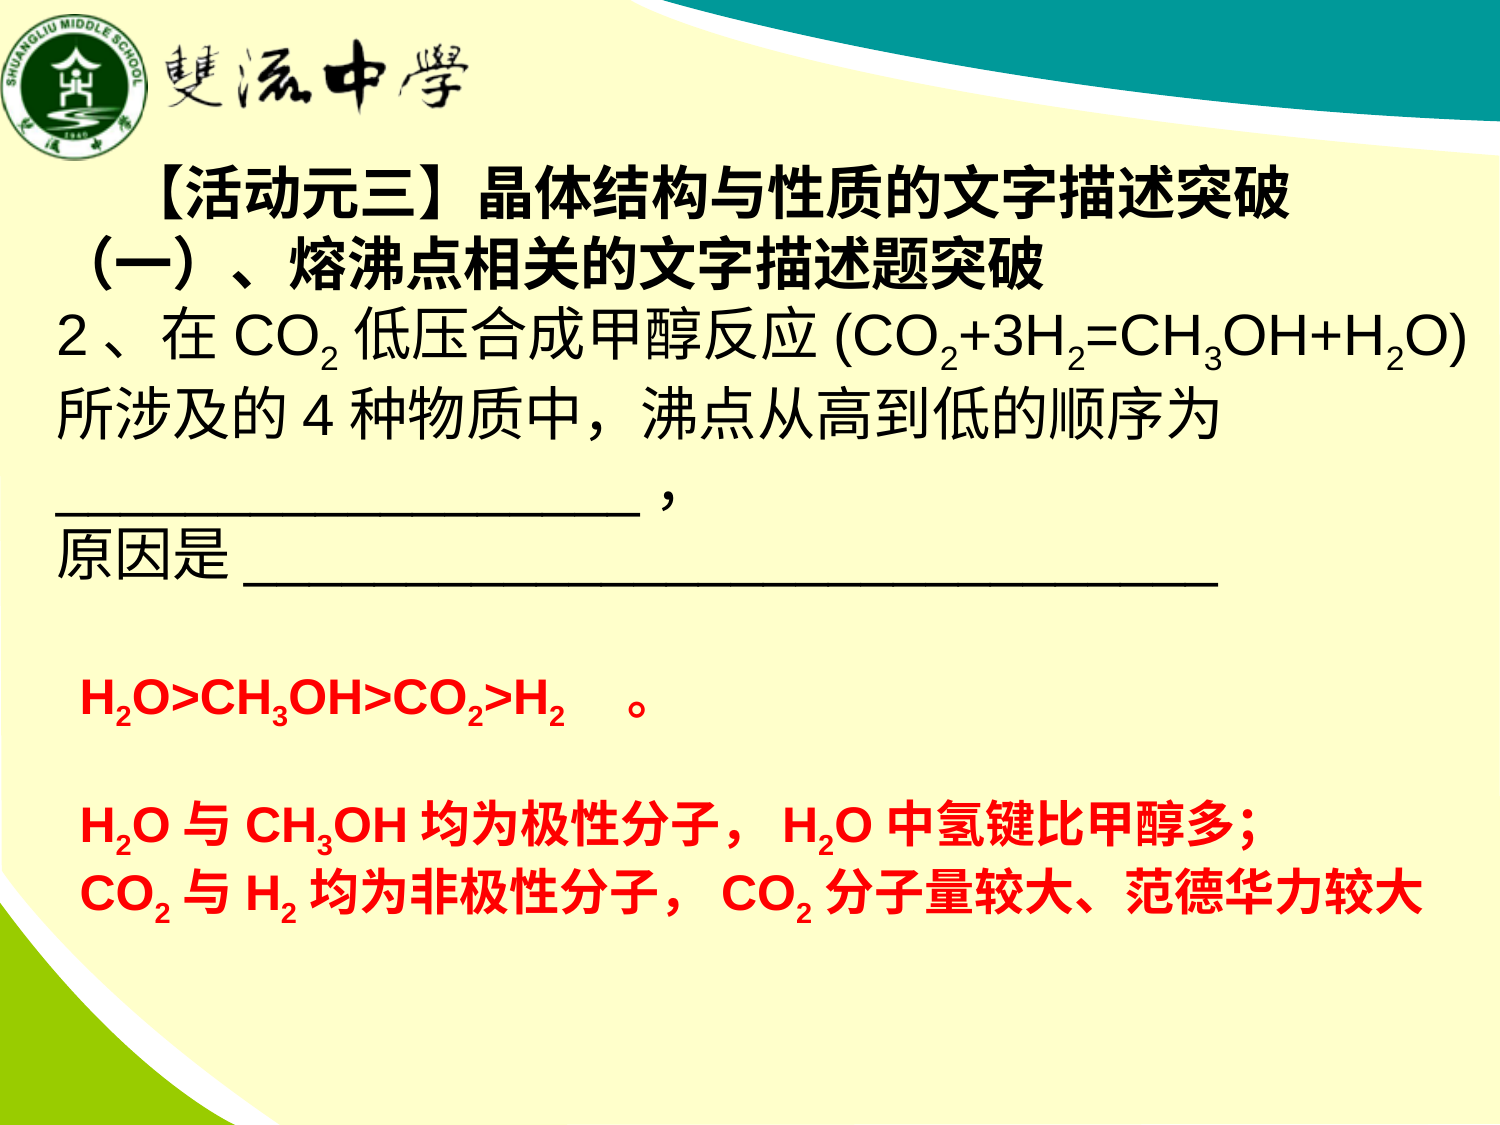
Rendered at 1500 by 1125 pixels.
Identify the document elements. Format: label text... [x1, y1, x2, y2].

text_box H2O>CH3OH>CO2>H2 。 H2O与CH3OH均为极性分子，H2O中氢键比甲醇多； CO2与H2均为非极性分子，CO2分子量较大、范德华力较大 [64, 656, 1459, 937]
text_box （一）、熔沸点相关的文字描述题突破 2、在CO2低压合成甲醇反应(CO2+3H2=CH3OH+H2O)所涉及的4种物质中，沸点从高到低的顺序为__________________， 原因是______________________________ [41, 219, 1500, 735]
picture [159, 21, 491, 138]
picture [0, 14, 148, 161]
text_box 【活动元三】晶体结构与性质的文字描述突破 [112, 149, 1471, 234]
